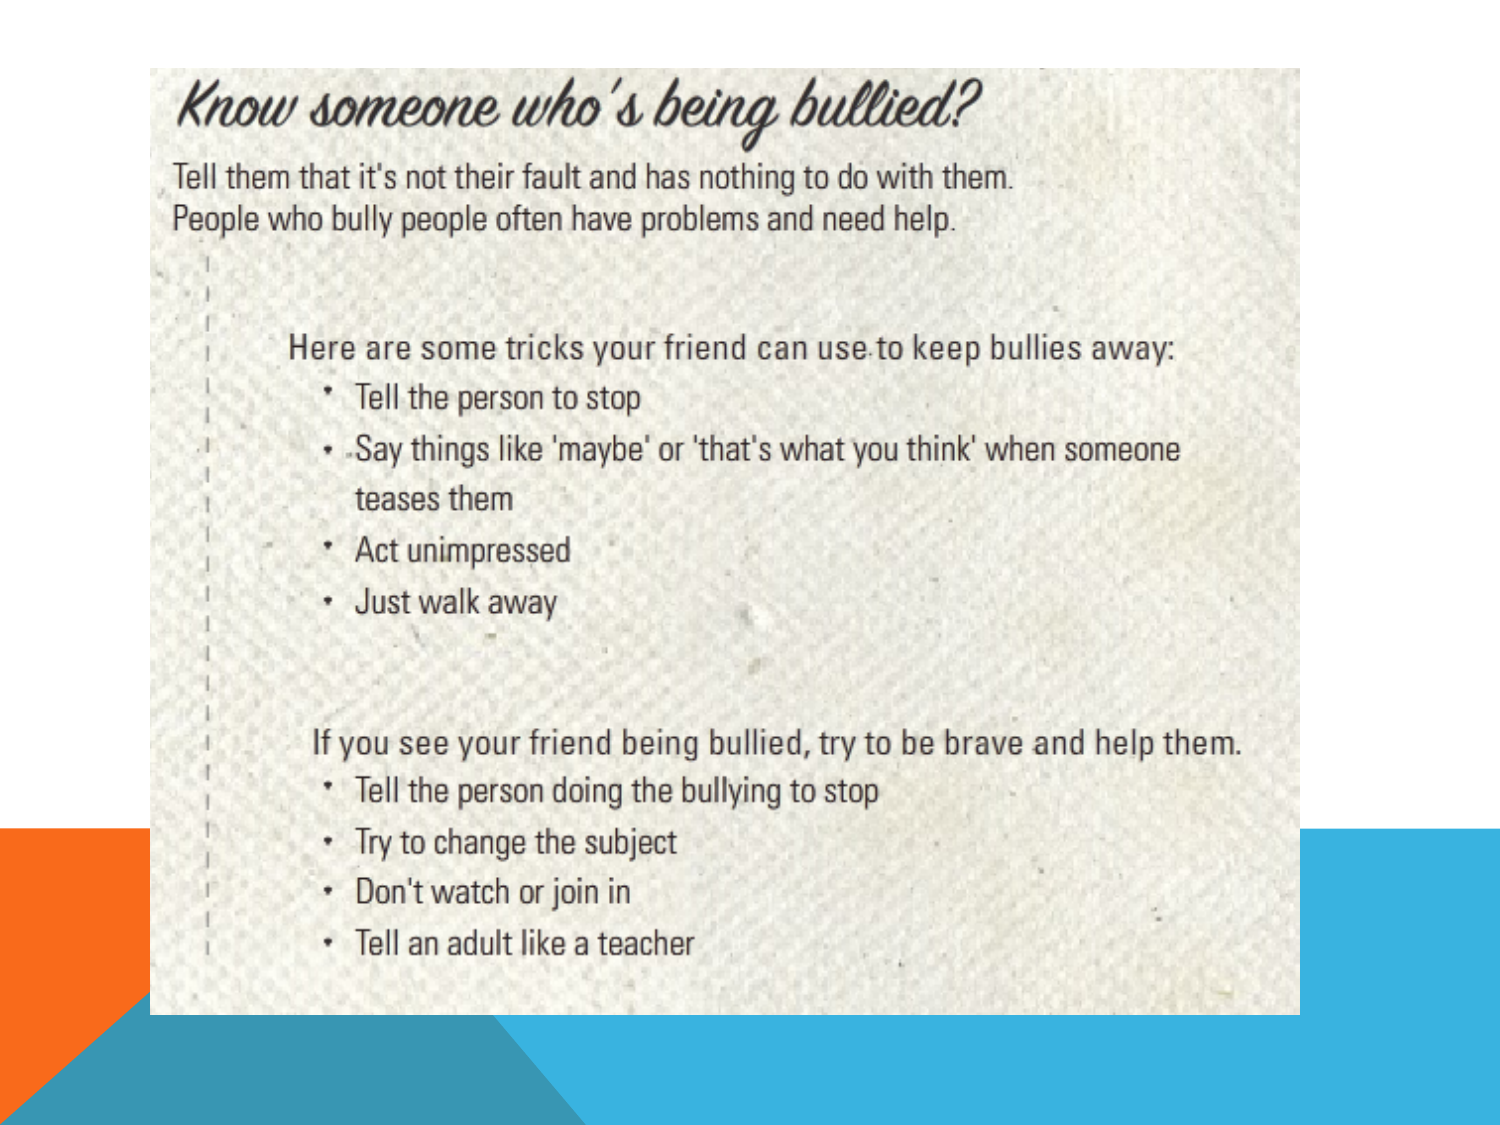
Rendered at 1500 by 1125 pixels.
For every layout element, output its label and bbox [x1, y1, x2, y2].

picture [149, 68, 1301, 1016]
